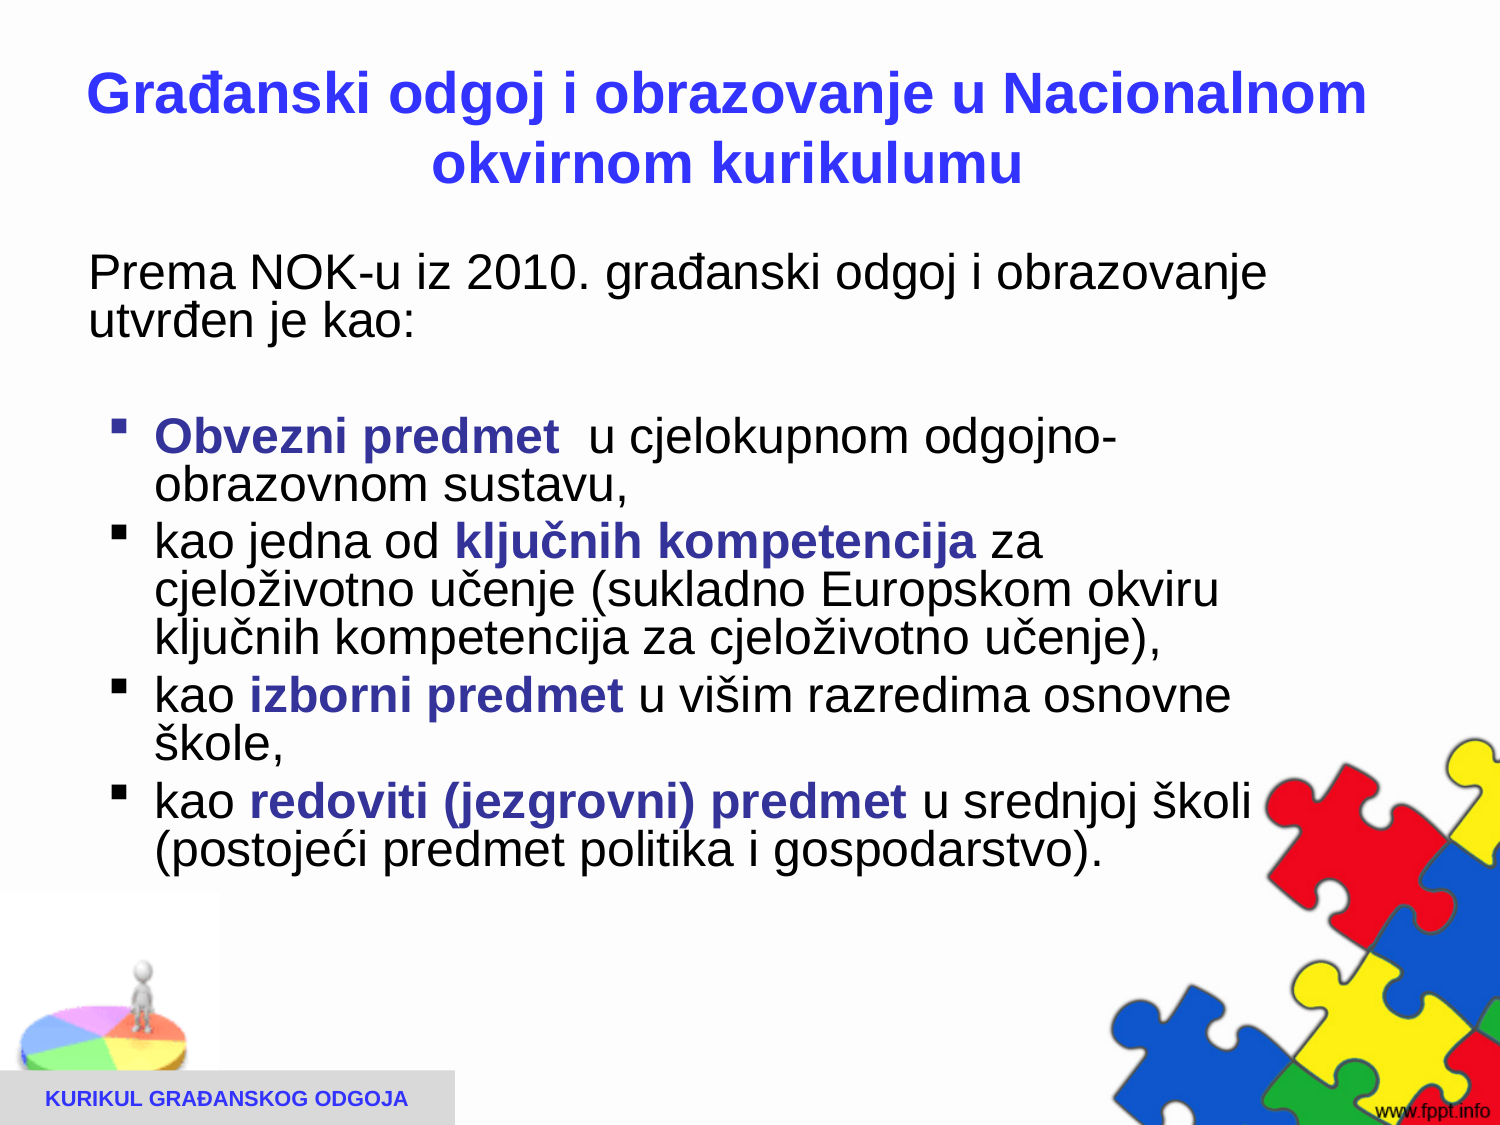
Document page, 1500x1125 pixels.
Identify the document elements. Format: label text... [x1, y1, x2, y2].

list Prema NOK-u iz 2010. građanski odgoj i obrazovanje utvrđen je kao: Obvezni predmet u cjelokupnom odgojno-obrazovnom sustavu, kao jedna od ključnih kompetencija za cjeloživotno učenje (sukladno Europskom okviru ključnih kompetencija za cjeloživotno učenje), kao izborni predmet u višim razredima osnovne škole, kao redoviti (jezgrovni) predmet u srednjoj školi (postojeći predmet politika i gospodarstvo). [17, 243, 1288, 1024]
text_box KURIKUL GRAĐANSKOG ODGOJA [223, 1070, 455, 1125]
title Građanski odgoj i obrazovanje u Nacionalnom okvirnom kurikulumu [52, 30, 1404, 219]
picture [0, 0, 1500, 1125]
